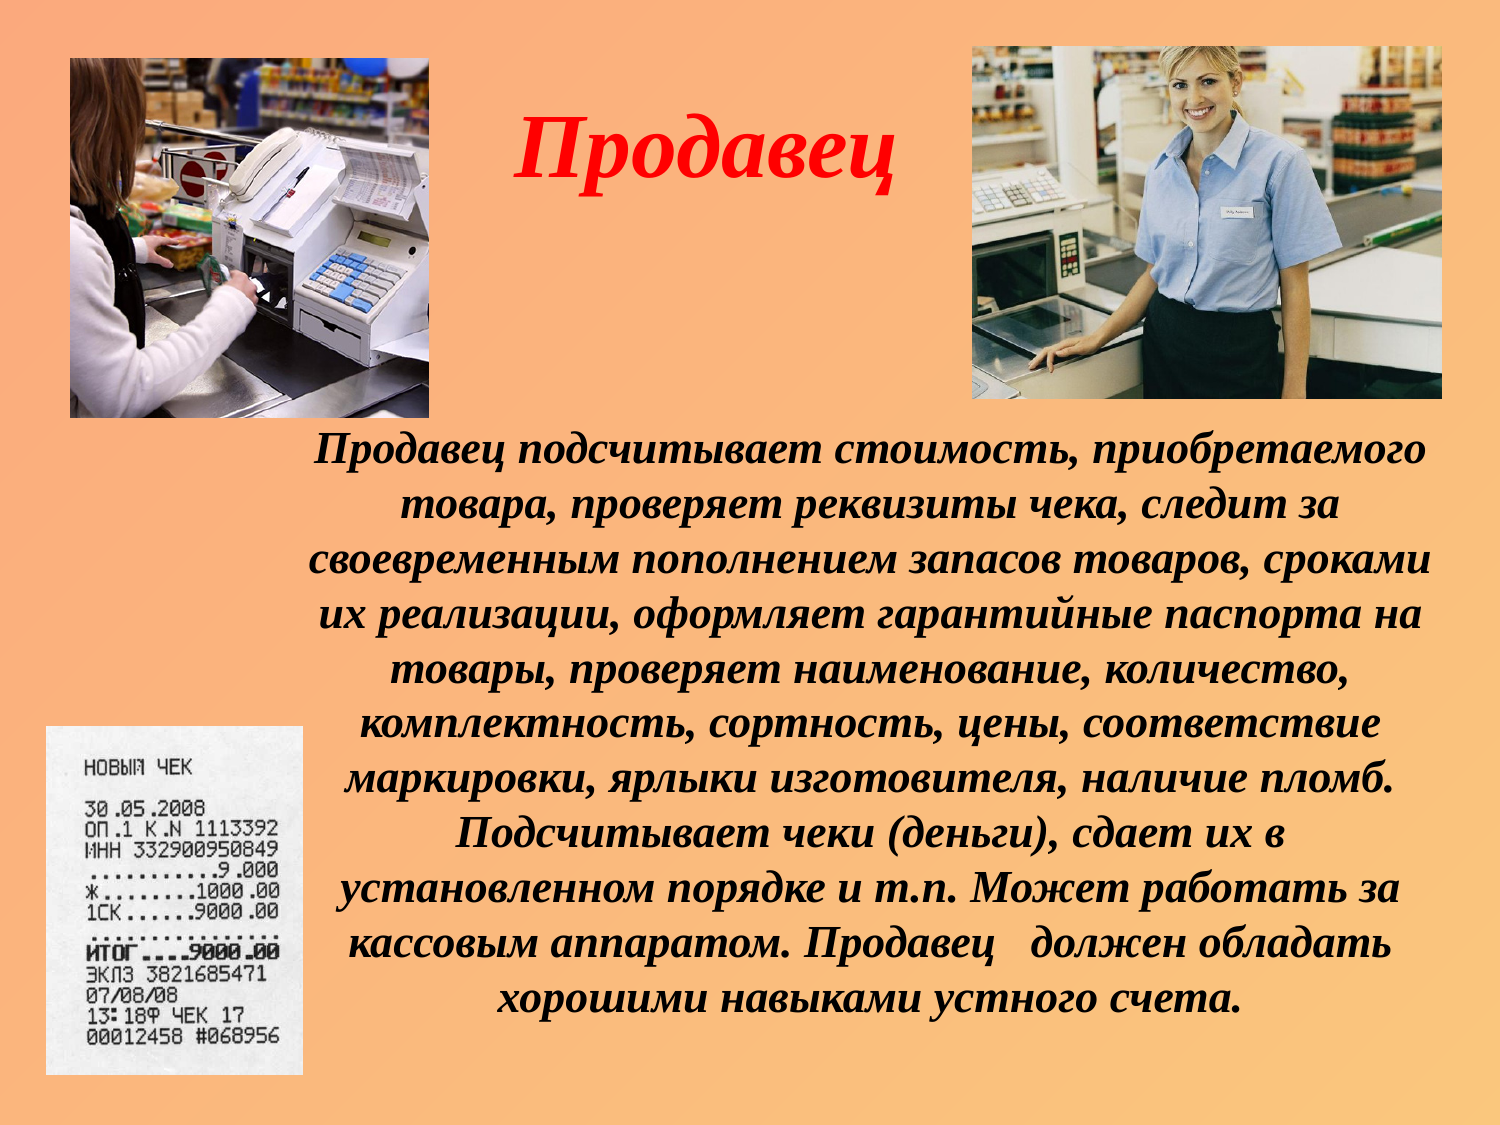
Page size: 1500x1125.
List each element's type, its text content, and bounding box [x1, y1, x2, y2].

title Продавец [363, 46, 971, 235]
list Продавец подсчитывает стоимость, приобретаемого товара, проверяет реквизиты чека, следит за своевременным пополнением запасов товаров, сроками их реализации, оформляет гарантийные паспорта на товары, проверяет наименование, количество, комплектность, сортность, цены, соответствие маркировки, ярлыки изготовителя, наличие пломб. Подсчитывает чеки (деньги), сдает их в установленном порядке и т.п. Может работать за кассовым аппаратом. Продавец должен обладать хорошими навыками устного счета. [281, 410, 1461, 1050]
picture [70, 58, 430, 418]
picture [972, 46, 1442, 399]
picture [46, 726, 303, 1075]
